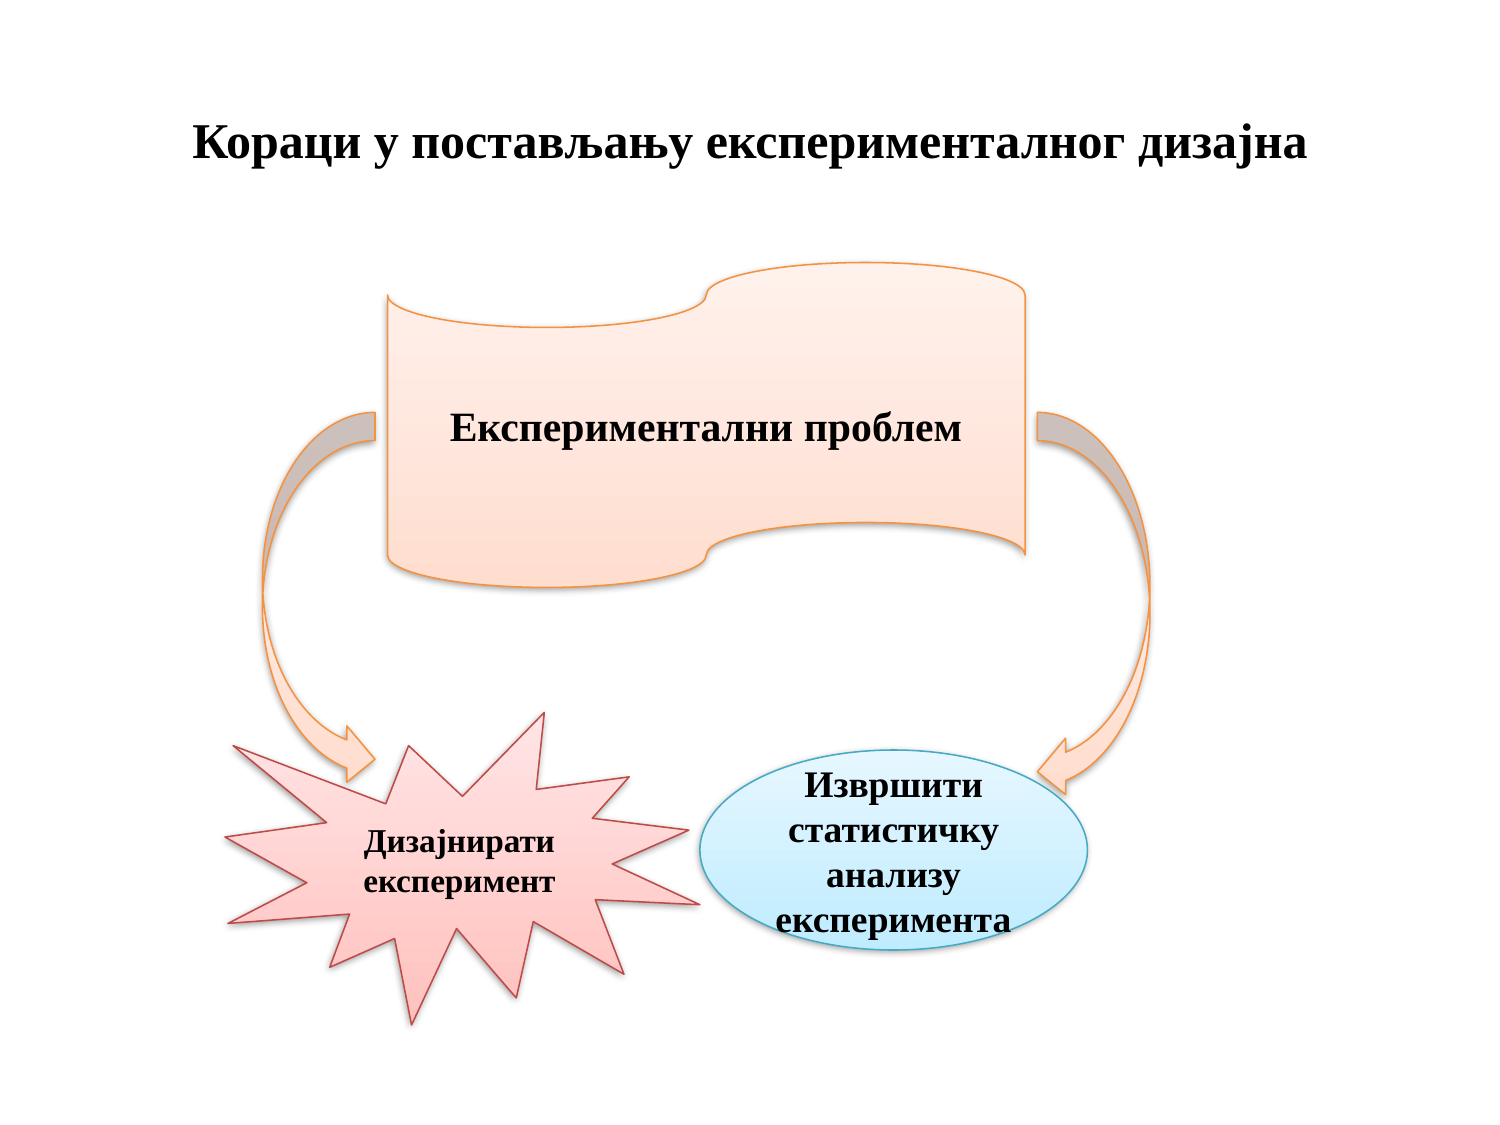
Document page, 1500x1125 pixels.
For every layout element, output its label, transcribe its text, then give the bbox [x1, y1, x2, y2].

text_box [1036, 411, 1151, 796]
text_box Дизајнирати експеримент [224, 711, 701, 1026]
text_box Извршити статистичку анализу експеримента [699, 749, 1089, 951]
title Кораци у постављању експерименталног дизајна [75, 45, 1425, 233]
text_box [261, 411, 376, 783]
text_box Експериментални проблем [386, 261, 1026, 589]
